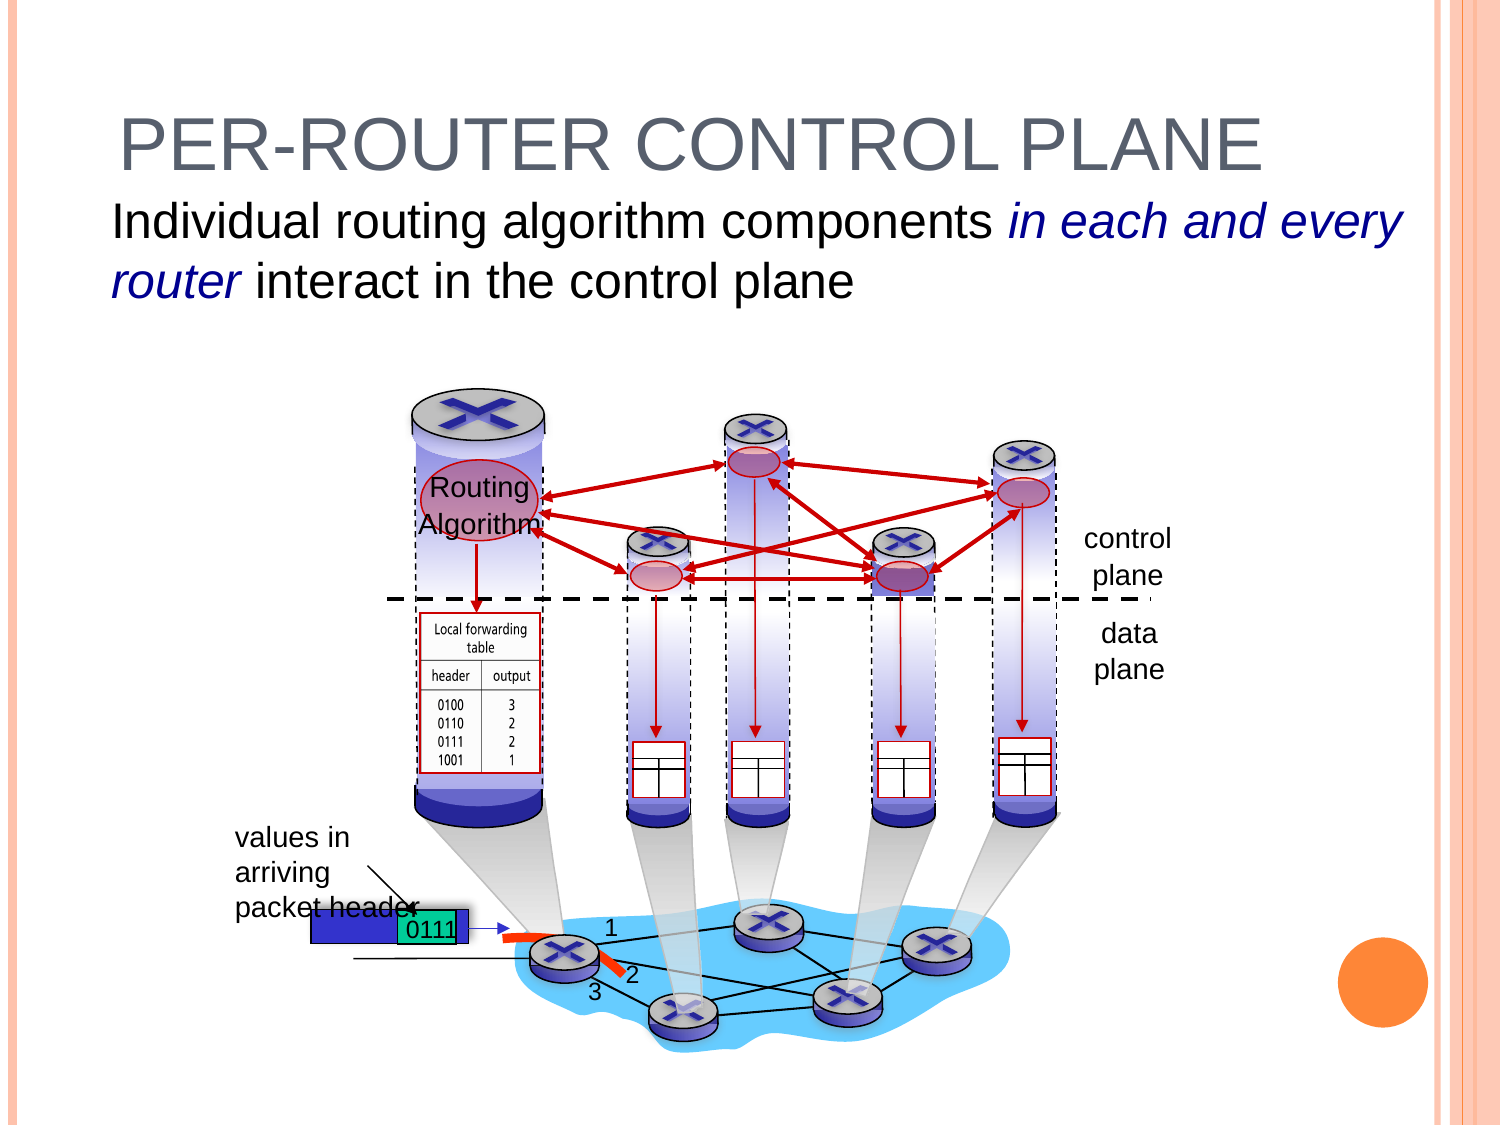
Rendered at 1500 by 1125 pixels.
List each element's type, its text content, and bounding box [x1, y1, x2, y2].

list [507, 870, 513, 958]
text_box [1027, 510, 1188, 685]
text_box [411, 388, 1061, 509]
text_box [411, 692, 1061, 1014]
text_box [648, 1023, 719, 1042]
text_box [476, 479, 1023, 739]
text_box Individual routing algorithm components in each and every router interact in the control plane [96, 180, 1448, 316]
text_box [529, 934, 600, 984]
list Trường giá trị cổng 16-bit: 60,000 kết nối đồng thời qua một địa chỉ đơn phía LAN! Tranh luận về NAT: Các router chỉ nên xử lý tới tầng 3 Vi phạm tham số end-to-end NAT có thể phải chú ý bởi người thiết kế ứng dụng, ví dụ: ứng dụng P2P Địa chỉ ngắn nên được thay bằng IPv6 [411, 938, 602, 990]
text_box [665, 1025, 878, 1053]
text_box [402, 446, 1050, 509]
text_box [310, 865, 511, 952]
title Per-router control plane [103, 45, 1397, 180]
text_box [813, 1023, 883, 1028]
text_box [386, 510, 471, 685]
text_box [885, 1023, 906, 1034]
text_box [420, 613, 1052, 798]
text_box values in arriving packet header [219, 810, 406, 931]
